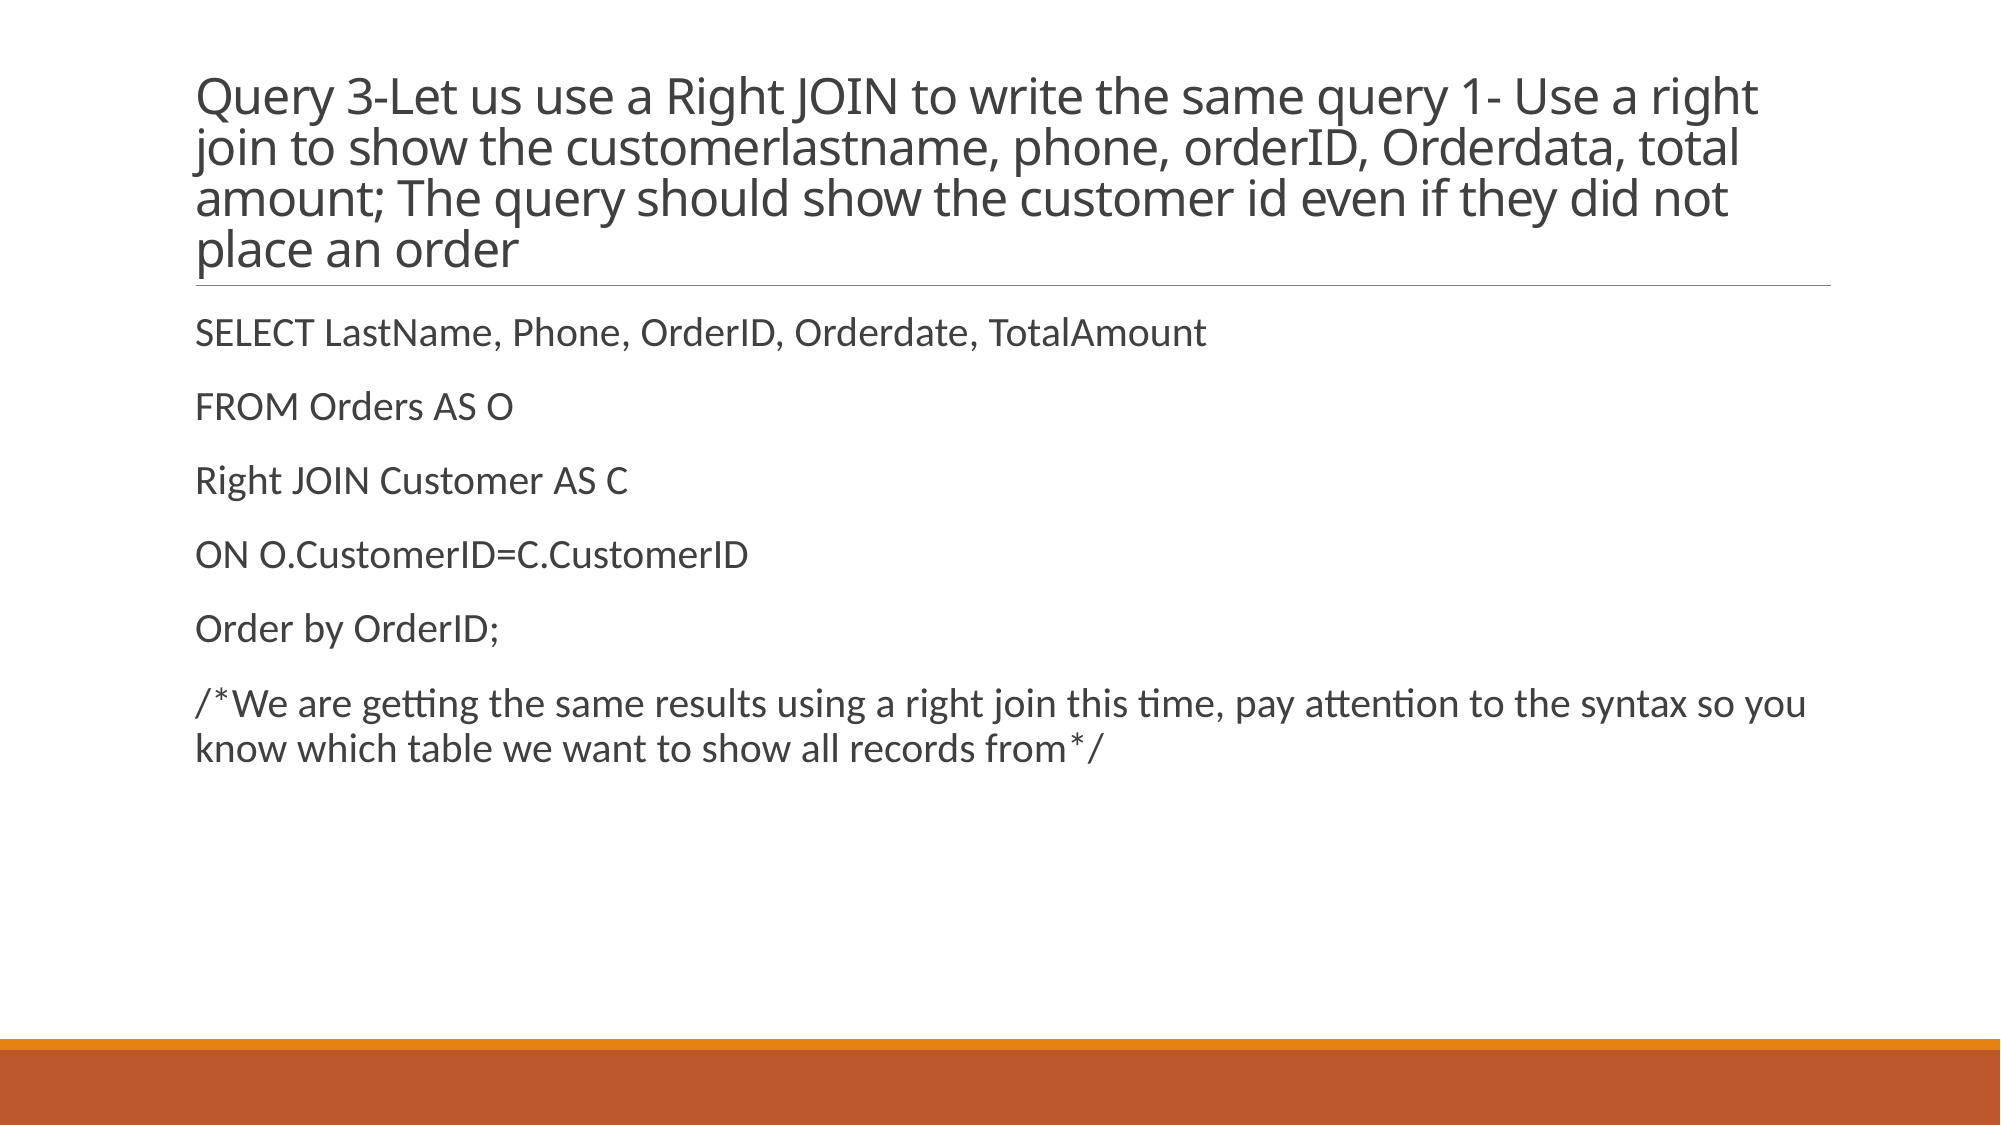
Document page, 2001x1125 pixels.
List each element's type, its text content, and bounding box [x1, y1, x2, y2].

title Query 3-Let us use a Right JOIN to write the same query 1- Use a right join to show the customerlastname, phone, orderID, Orderdata, total amount; The query should show the customer id even if they did not place an order [180, 47, 1830, 285]
list SELECT LastName, Phone, OrderID, Orderdate, TotalAmount FROM Orders AS O Right JOIN Customer AS C ON O.CustomerID=C.CustomerID Order by OrderID; /*We are getting the same results using a right join this time, pay attention to the syntax so you know which table we want to show all records from*/ [180, 302, 1830, 963]
